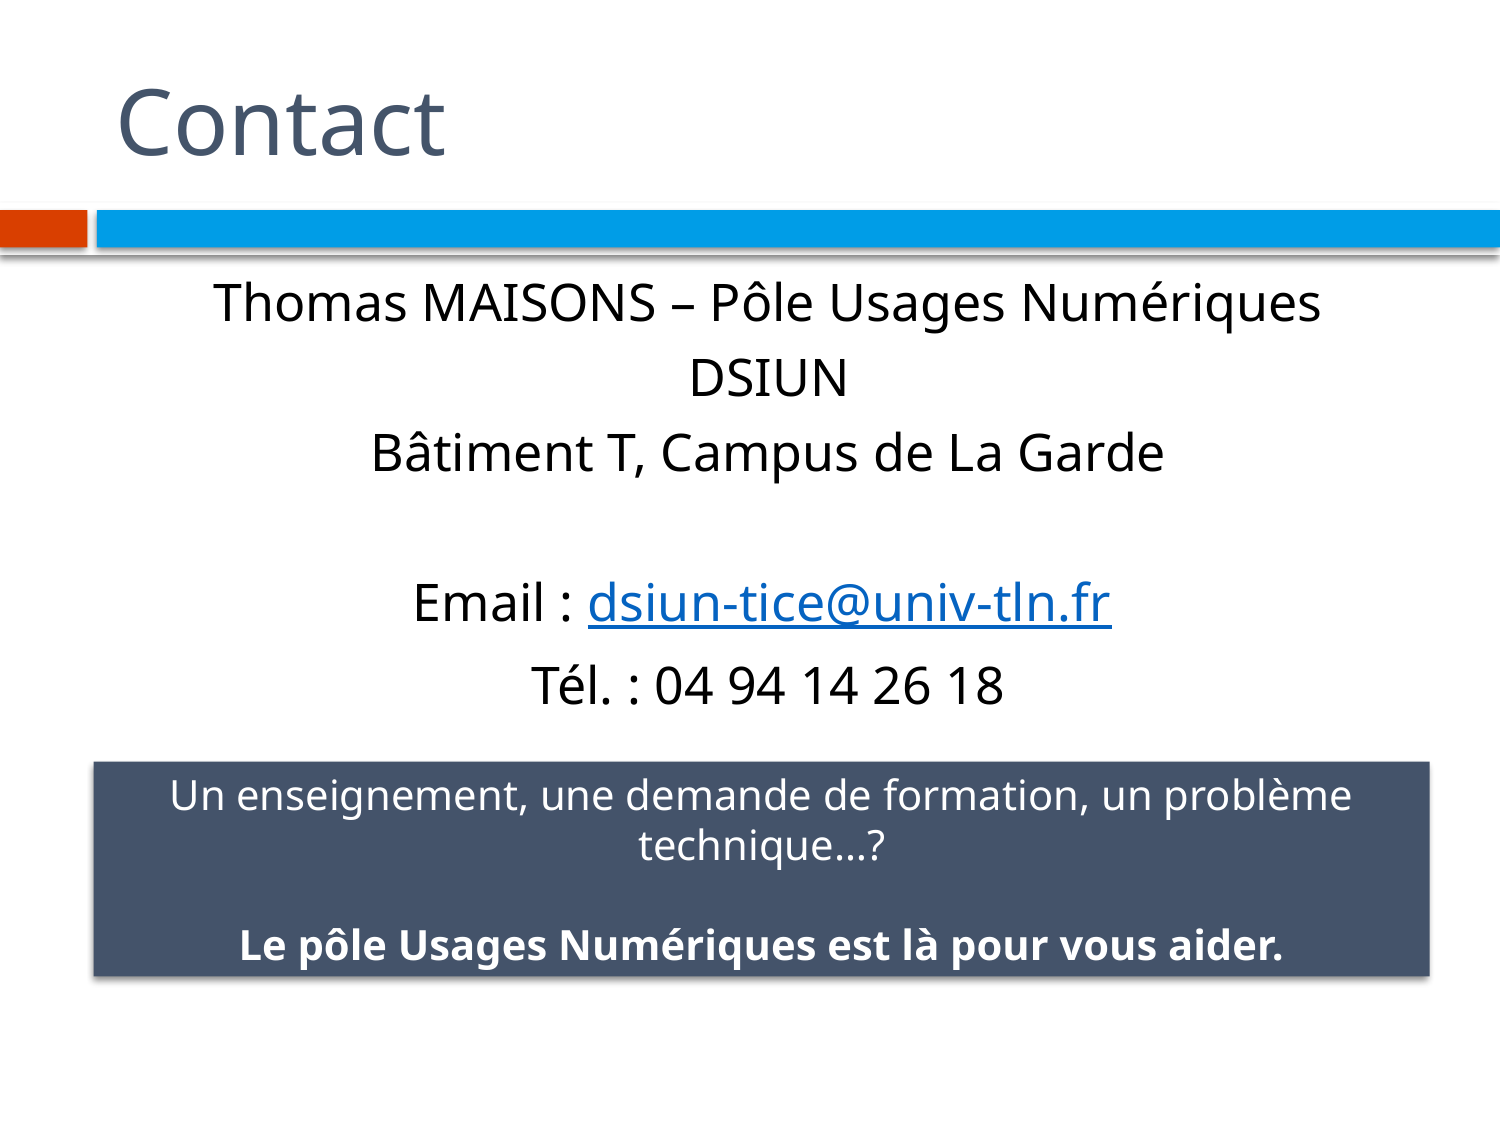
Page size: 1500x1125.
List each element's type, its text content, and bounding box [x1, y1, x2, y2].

list Thomas MAISONS – Pôle Usages Numériques DSIUN Bâtiment T, Campus de La Garde Email : dsiun-tice@univ-tln.fr Tél. : 04 94 14 26 18 [100, 262, 1438, 727]
title Contact [100, 37, 1438, 200]
text_box Un enseignement, une demande de formation, un problème technique…? Le pôle Usages Numériques est là pour vous aider. [93, 761, 1430, 977]
